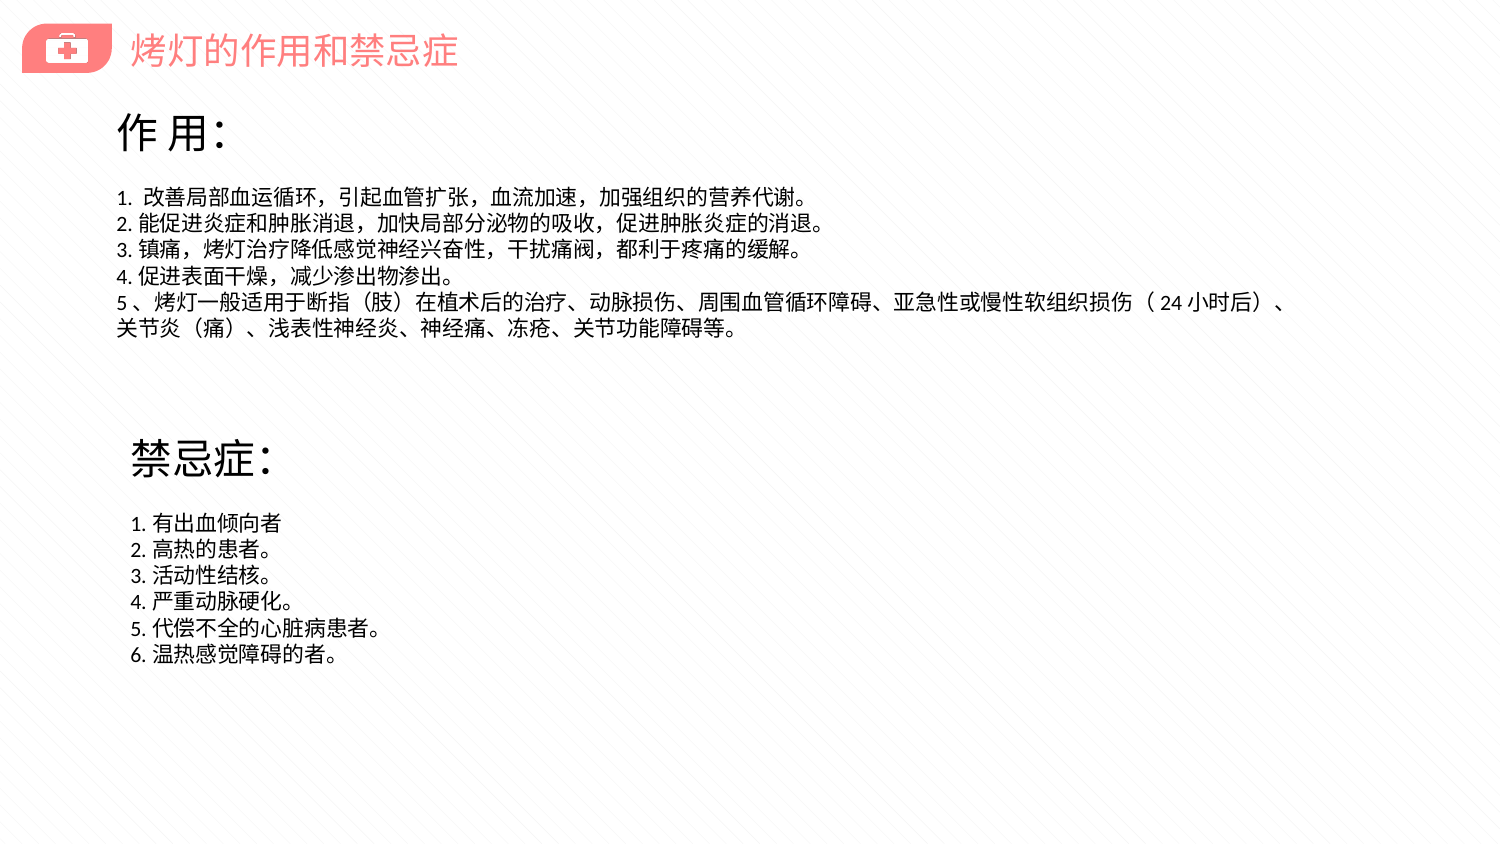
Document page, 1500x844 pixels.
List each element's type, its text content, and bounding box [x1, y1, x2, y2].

text_box 作 用： 1. 改善局部血运循环，引起血管扩张，血流加速，加强组织的营养代谢。 2.能促进炎症和肿胀消退，加快局部分泌物的吸收，促进肿胀炎症的消退。 3.镇痛，烤灯治疗降低感觉神经兴奋性，干扰痛阀，都利于疼痛的缓解。 4.促进表面干燥，减少渗出物渗出。 5、烤灯一般适用于断指（肢）在植术后的治疗、动脉损伤、周围血管循环障碍、亚急性或慢性软组织损伤（24小时后）、关节炎（痛）、浅表性神经炎、神经痛、冻疮、关节功能障碍等。 [101, 99, 1294, 349]
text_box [21, 20, 767, 81]
text_box 禁忌症： 1.有出血倾向者 2.高热的患者。 3.活动性结核。 4.严重动脉硬化。 5.代偿不全的心脏病患者。 6.温热感觉障碍的者。 [115, 425, 950, 675]
